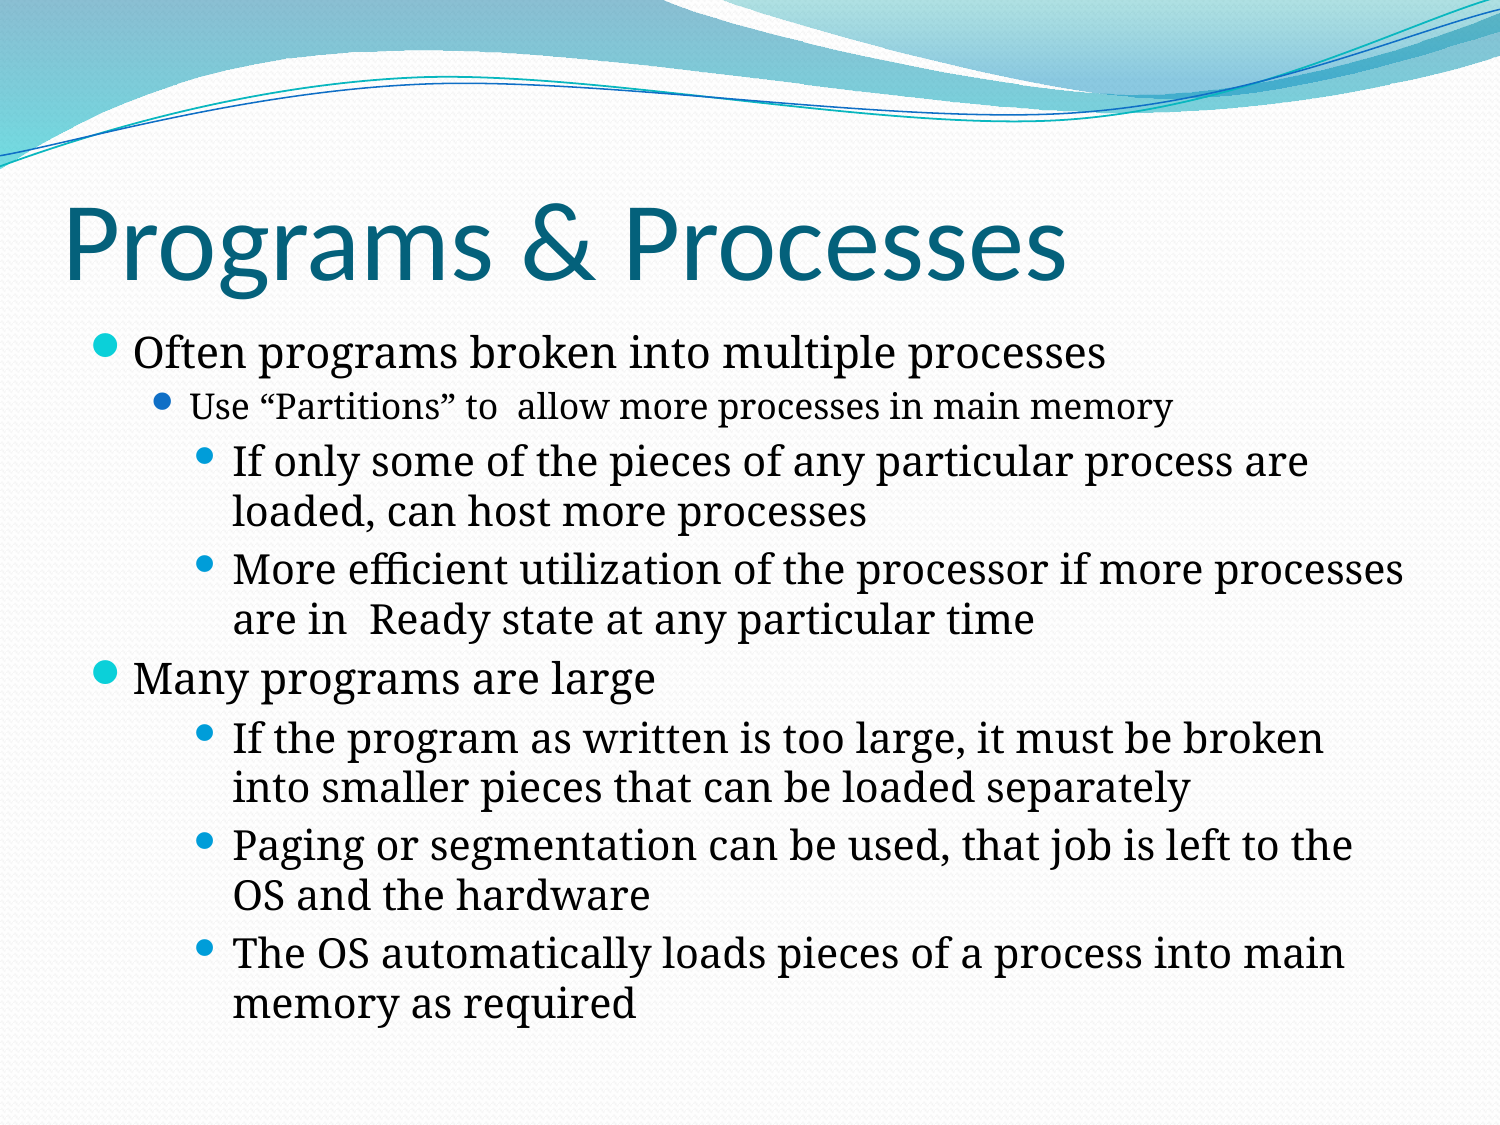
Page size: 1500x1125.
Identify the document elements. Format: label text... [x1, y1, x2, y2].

list Often programs broken into multiple processes Use “Partitions” to allow more processes in main memory If only some of the pieces of any particular process are loaded, can host more processes More efficient utilization of the processor if more processes are in Ready state at any particular time Many programs are large If the program as written is too large, it must be broken into smaller pieces that can be loaded separately Paging or segmentation can be used, that job is left to the OS and the hardware The OS automatically loads pieces of a process into main memory as required [75, 317, 1425, 1038]
title Programs & Processes [62, 115, 1450, 303]
